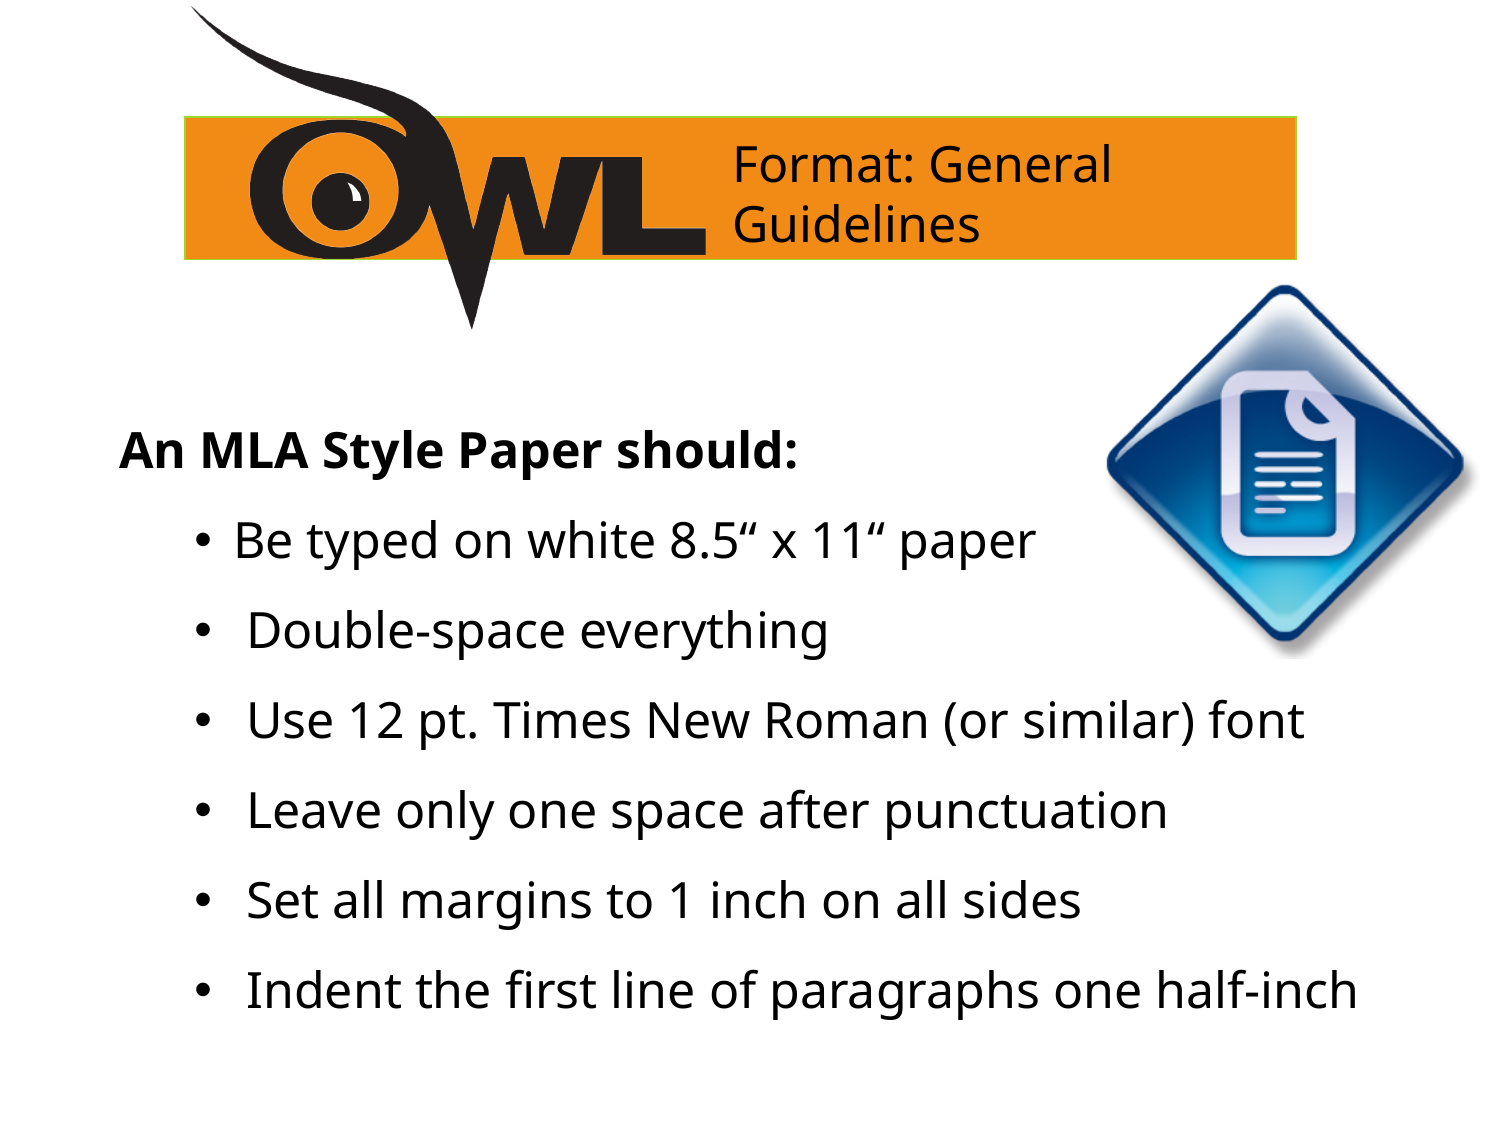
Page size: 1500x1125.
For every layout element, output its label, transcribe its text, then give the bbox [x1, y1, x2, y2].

picture [1095, 274, 1480, 660]
text_box An MLA Style Paper should: Be typed on white 8.5“ x 11“ paper Double-space everything Use 12 pt. Times New Roman (or similar) font Leave only one space after punctuation Set all margins to 1 inch on all sides Indent the first line of paragraphs one half-inch [104, 381, 1396, 1033]
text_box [184, 0, 1297, 332]
